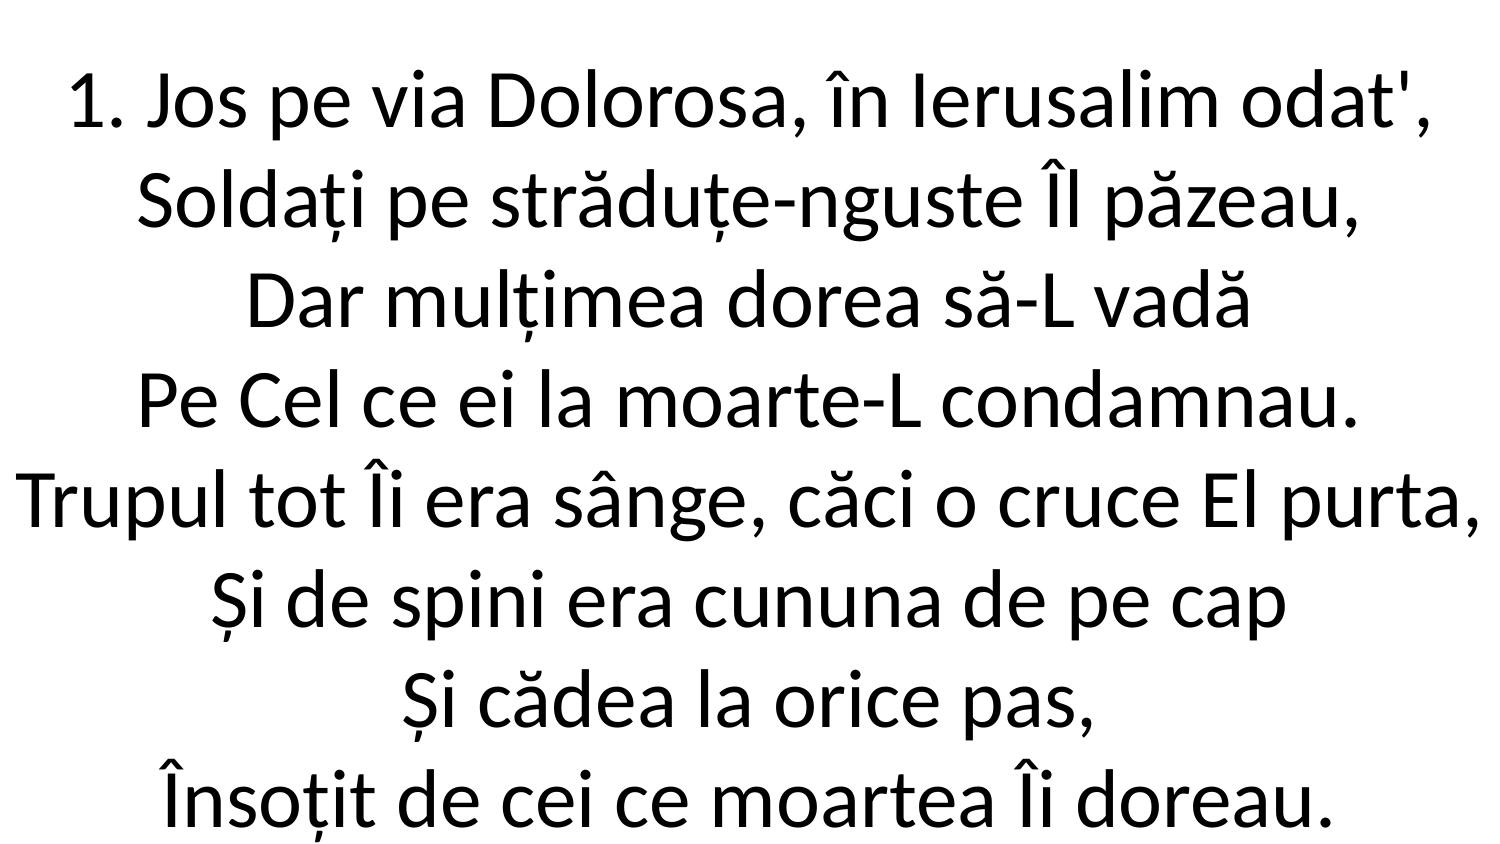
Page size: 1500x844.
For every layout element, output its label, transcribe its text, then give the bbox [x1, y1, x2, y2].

text_box 1. Jos pe via Dolorosa, în Ierusalim odat', Soldați pe străduțe-nguste Îl păzeau, Dar mulțimea dorea să-L vadă Pe Cel ce ei la moarte-L condamnau. Trupul tot Îi era sânge, căci o cruce El purta, Și de spini era cununa de pe cap Și cădea la orice pas, Însoțit de cei ce moartea Îi doreau. [0, 0, 1500, 844]
